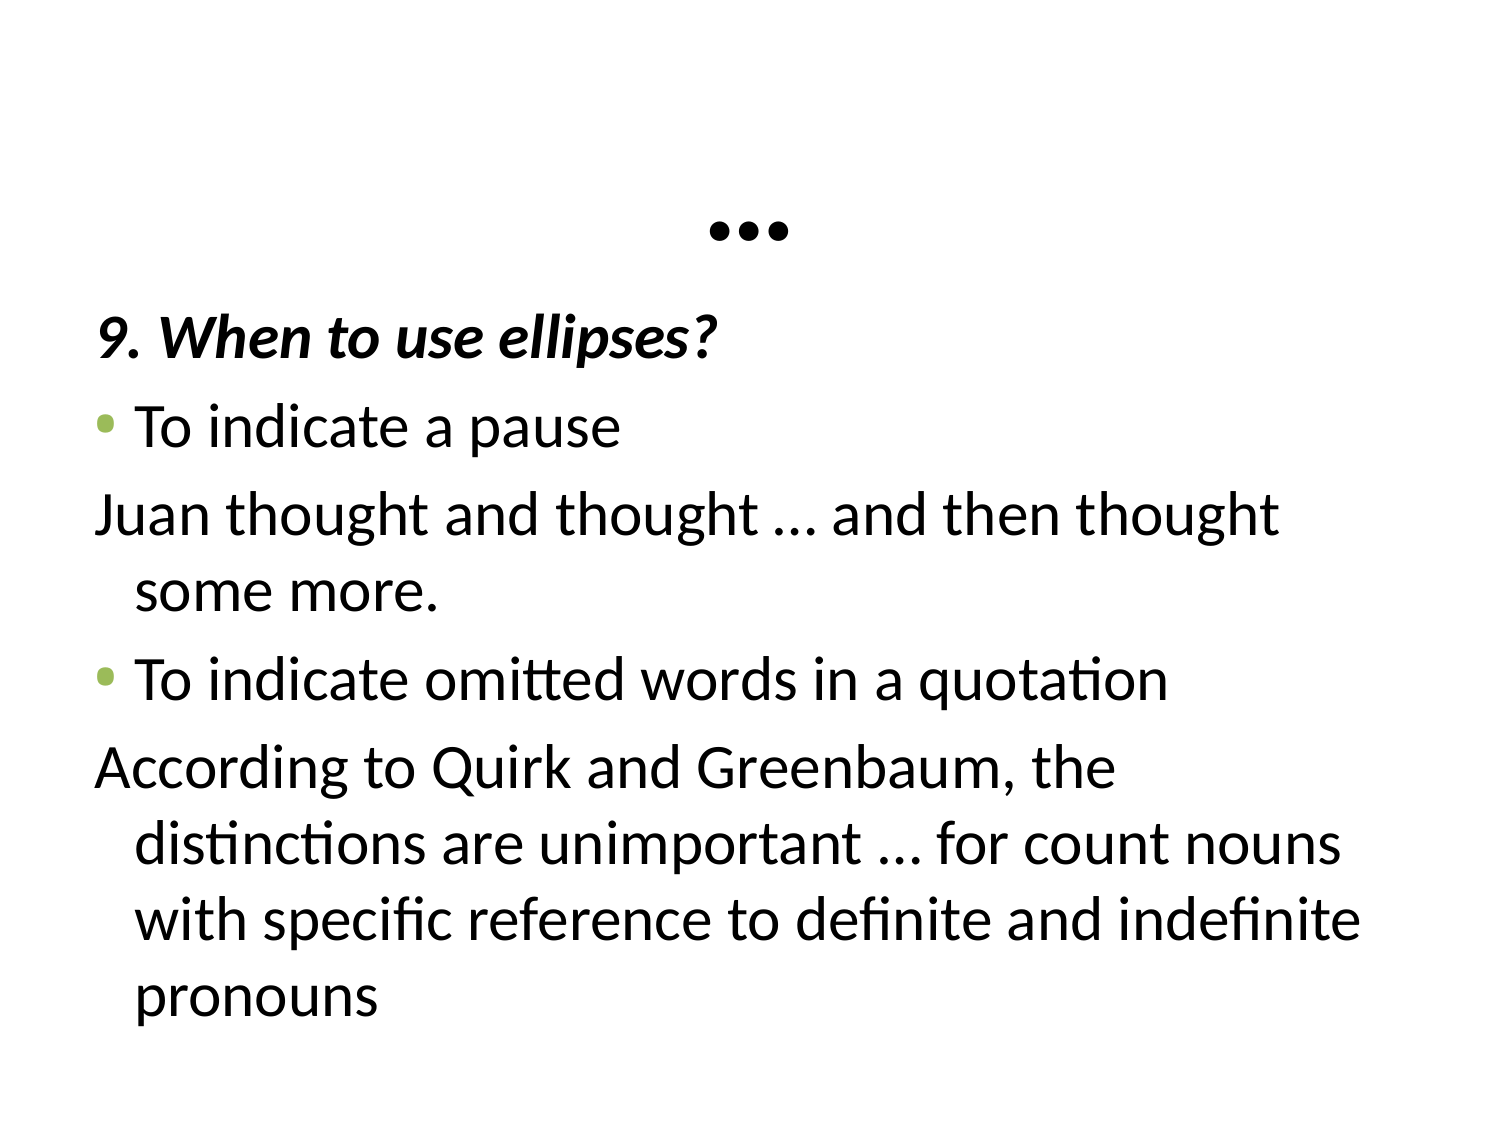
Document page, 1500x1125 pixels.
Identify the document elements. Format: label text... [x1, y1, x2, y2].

title … [75, 99, 1425, 275]
list 9. When to use ellipses? To indicate a pause Juan thought and thought … and then thought some more. To indicate omitted words in a quotation According to Quirk and Greenbaum, the distinctions are unimportant … for count nouns with specific reference to definite and indefinite pronouns [62, 287, 1425, 1038]
